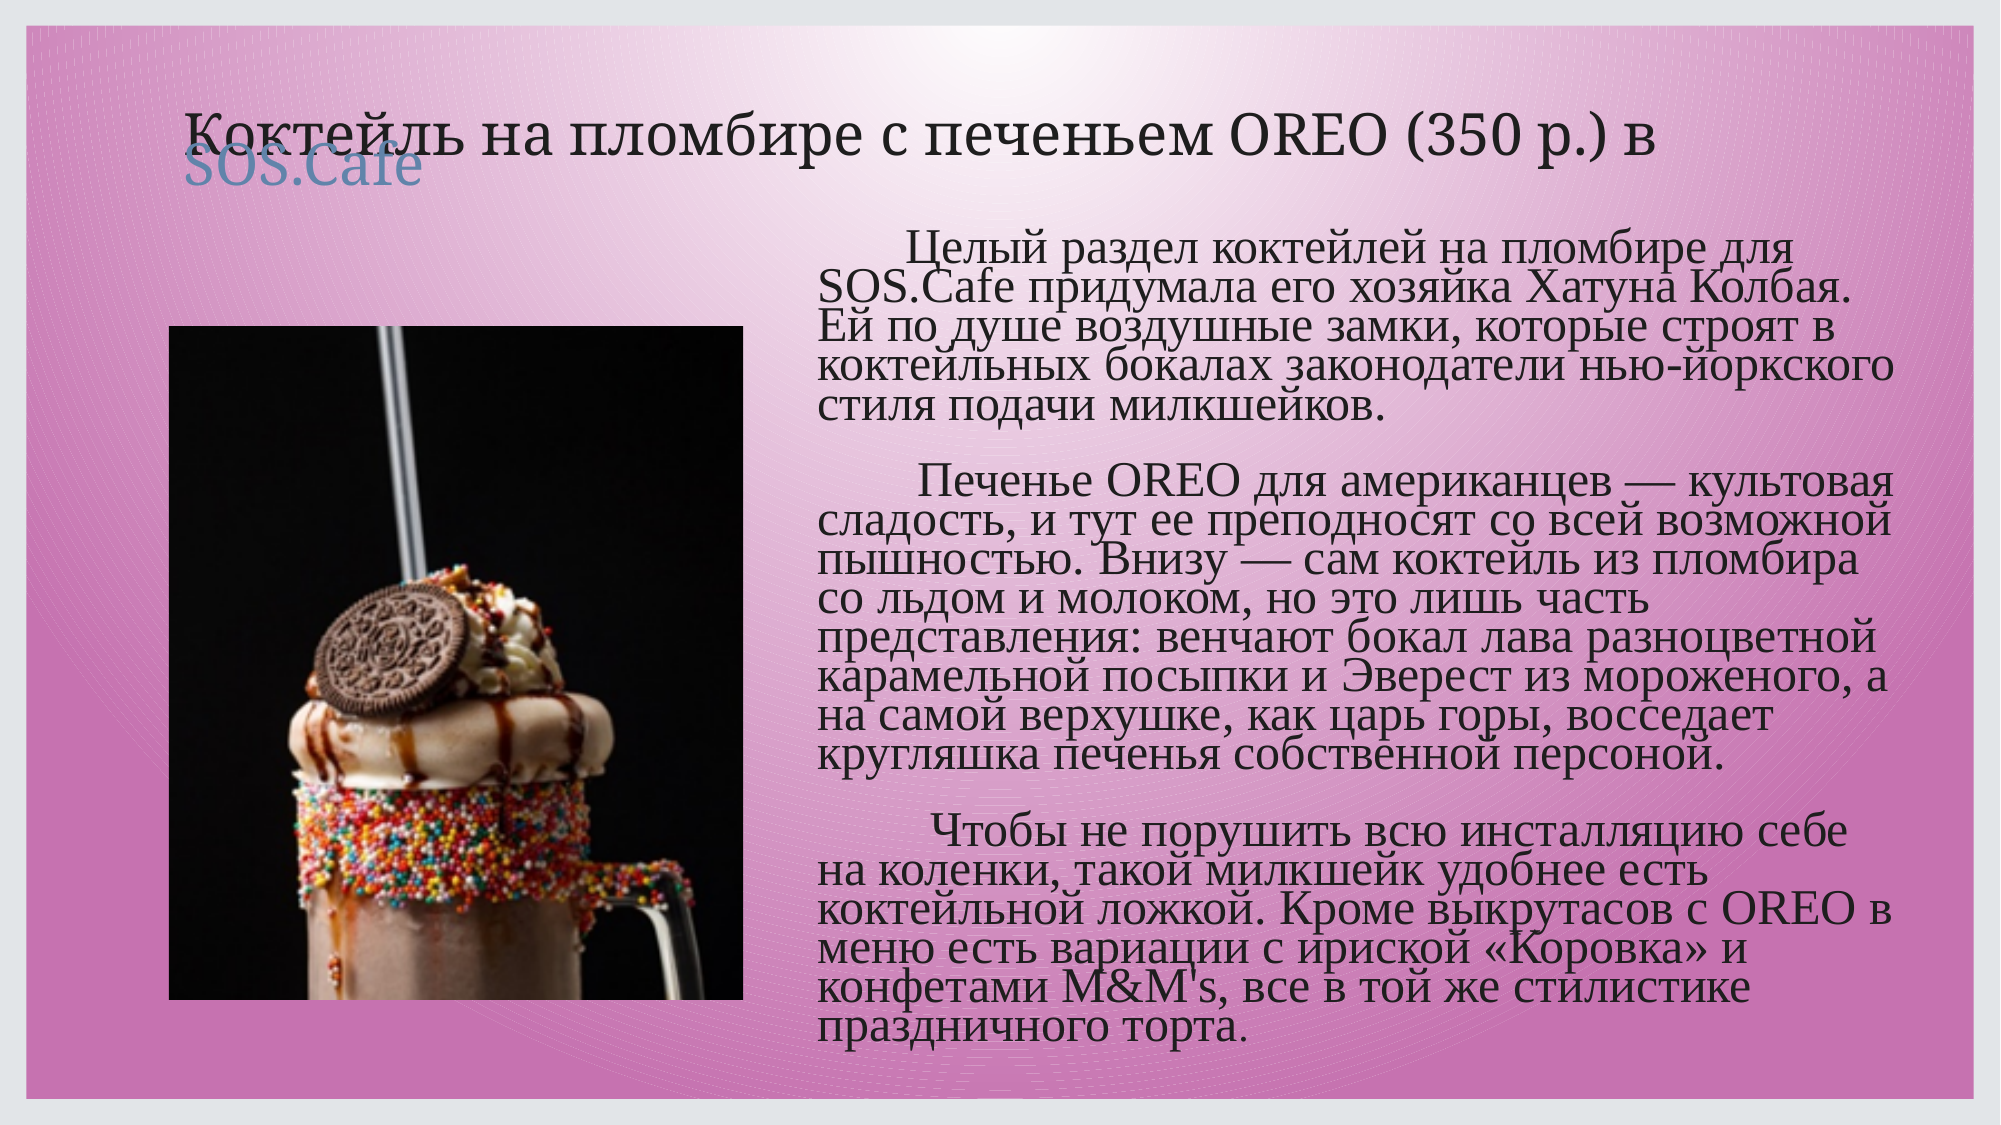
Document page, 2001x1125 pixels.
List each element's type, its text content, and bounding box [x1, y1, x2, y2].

picture [168, 320, 744, 1000]
list Целый раздел коктейлей на пломбире для SOS.Cafe придумала его хозяйка Хатуна Колбая. Ей по душе воздушные замки, которые строят в коктейльных бокалах законодатели нью-йоркского стиля подачи милкшейков. Печенье OREO для американцев — культовая сладость, и тут ее преподносят cо всей возможной пышностью. Внизу — сам коктейль из пломбира со льдом и молоком, но это лишь часть представления: венчают бокал лава разноцветной карамельной посыпки и Эверест из мороженого, а на самой верхушке, как царь горы, восседает кругляшка печенья собственной персоной. Чтобы не порушить всю инсталляцию себе на коленки, такой милкшейк удобнее есть коктейльной ложкой. Кроме выкрутасов с OREO в меню есть вариации с ириской «Коровка» и конфетами М&М's, все в той же стилистике праздничного торта. [802, 227, 1922, 1125]
title Коктейль на пломбире с печеньем OREO (350 р.) в SOS.Cafe [168, 72, 1880, 253]
